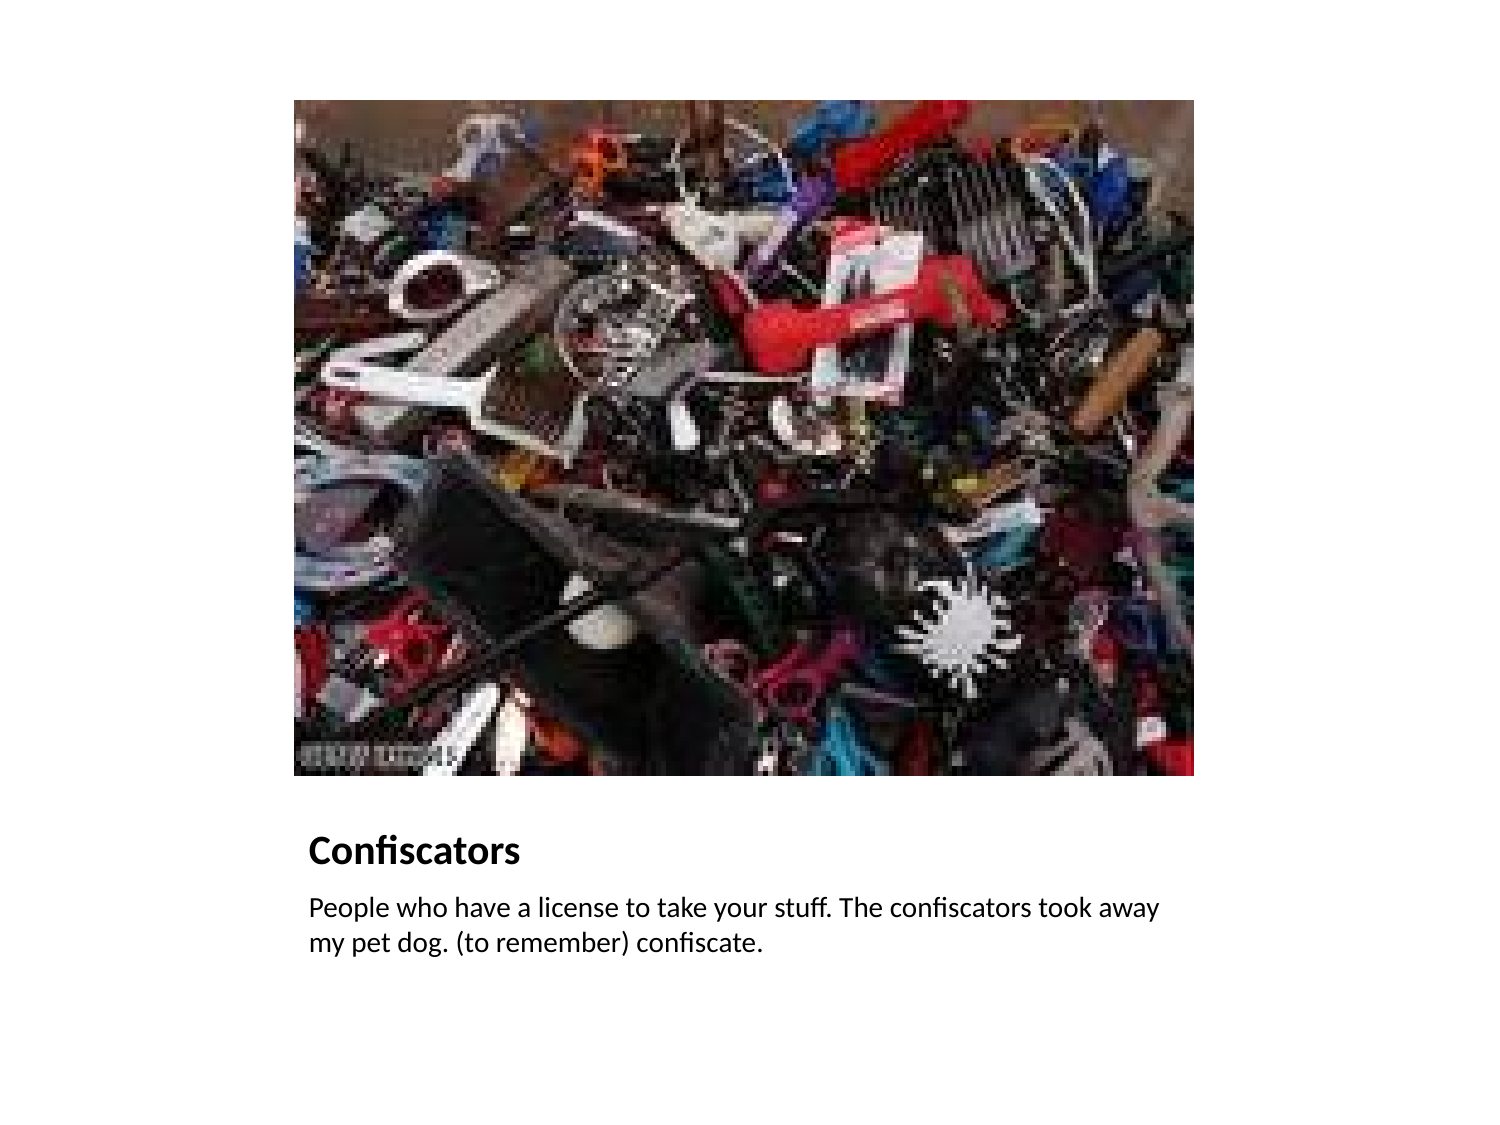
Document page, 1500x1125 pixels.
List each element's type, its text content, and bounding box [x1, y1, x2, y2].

title Confiscators [294, 787, 1194, 880]
list People who have a license to take your stuff. The confiscators took away my pet dog. (to remember) confiscate. [294, 880, 1194, 1013]
picture [293, 100, 1195, 776]
